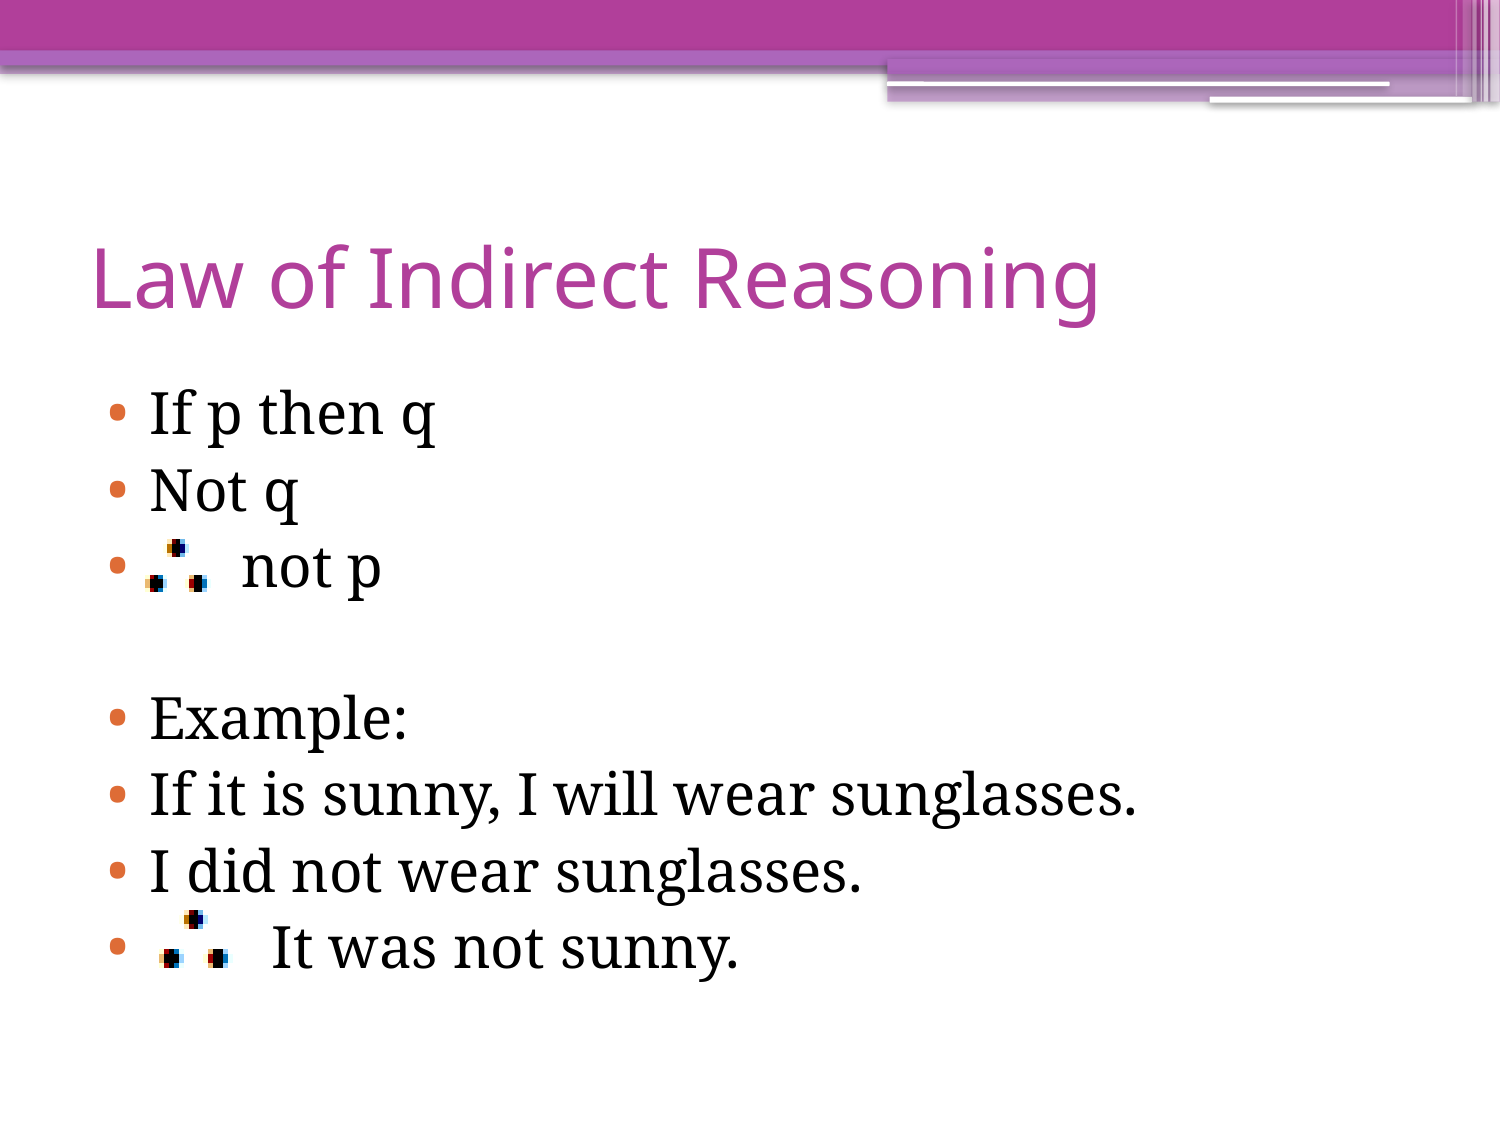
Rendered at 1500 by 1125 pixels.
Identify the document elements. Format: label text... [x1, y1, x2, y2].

title Law of Indirect Reasoning [75, 187, 1425, 363]
picture [137, 474, 217, 663]
picture [149, 837, 238, 1047]
list If p then q Not q not p Example: If it is sunny, I will wear sunglasses. I did not wear sunglasses. It was not sunny. [75, 368, 1425, 1079]
